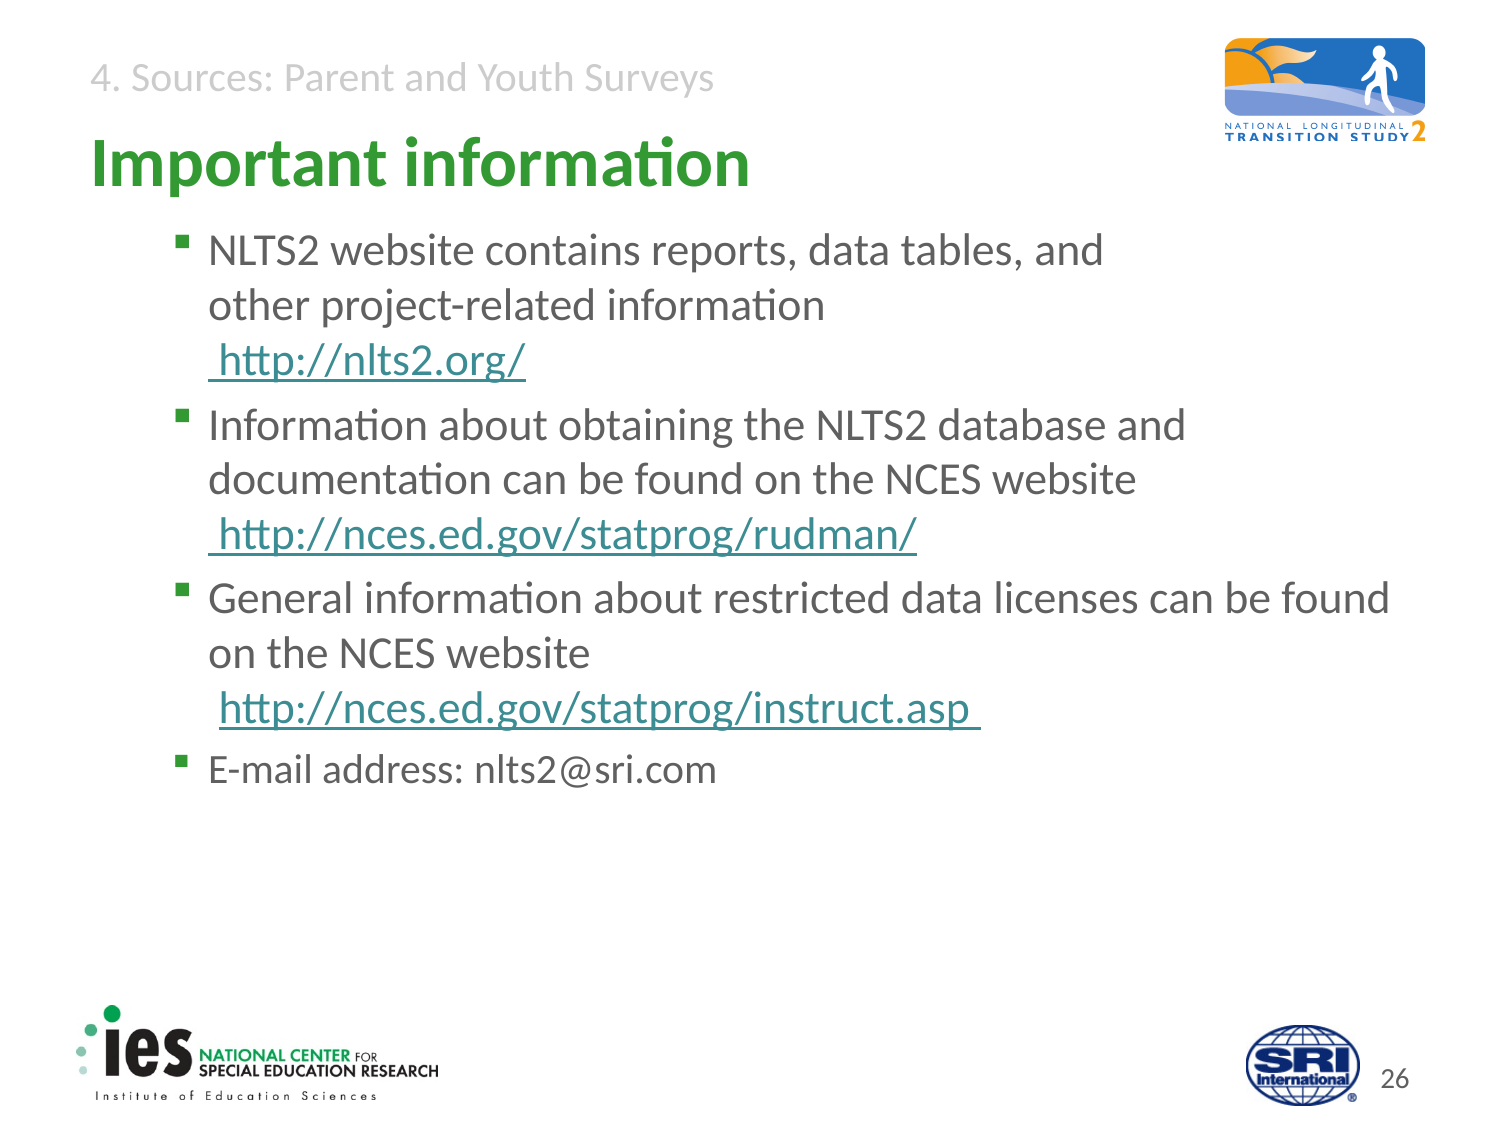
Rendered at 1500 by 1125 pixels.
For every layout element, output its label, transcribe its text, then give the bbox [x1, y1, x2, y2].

list NLTS2 website contains reports, data tables, and other project-related information http://nlts2.org/ Information about obtaining the NLTS2 database and documentation can be found on the NCES website http://nces.ed.gov/statprog/rudman/ General information about restricted data licenses can be found on the NCES website http://nces.ed.gov/statprog/instruct.asp E-mail address: nlts2@sri.com [99, 212, 1451, 956]
picture [76, 1005, 438, 1100]
title Important information [74, 90, 1426, 226]
picture [1246, 1025, 1360, 1106]
slide_number 25 [1321, 1051, 1426, 1125]
